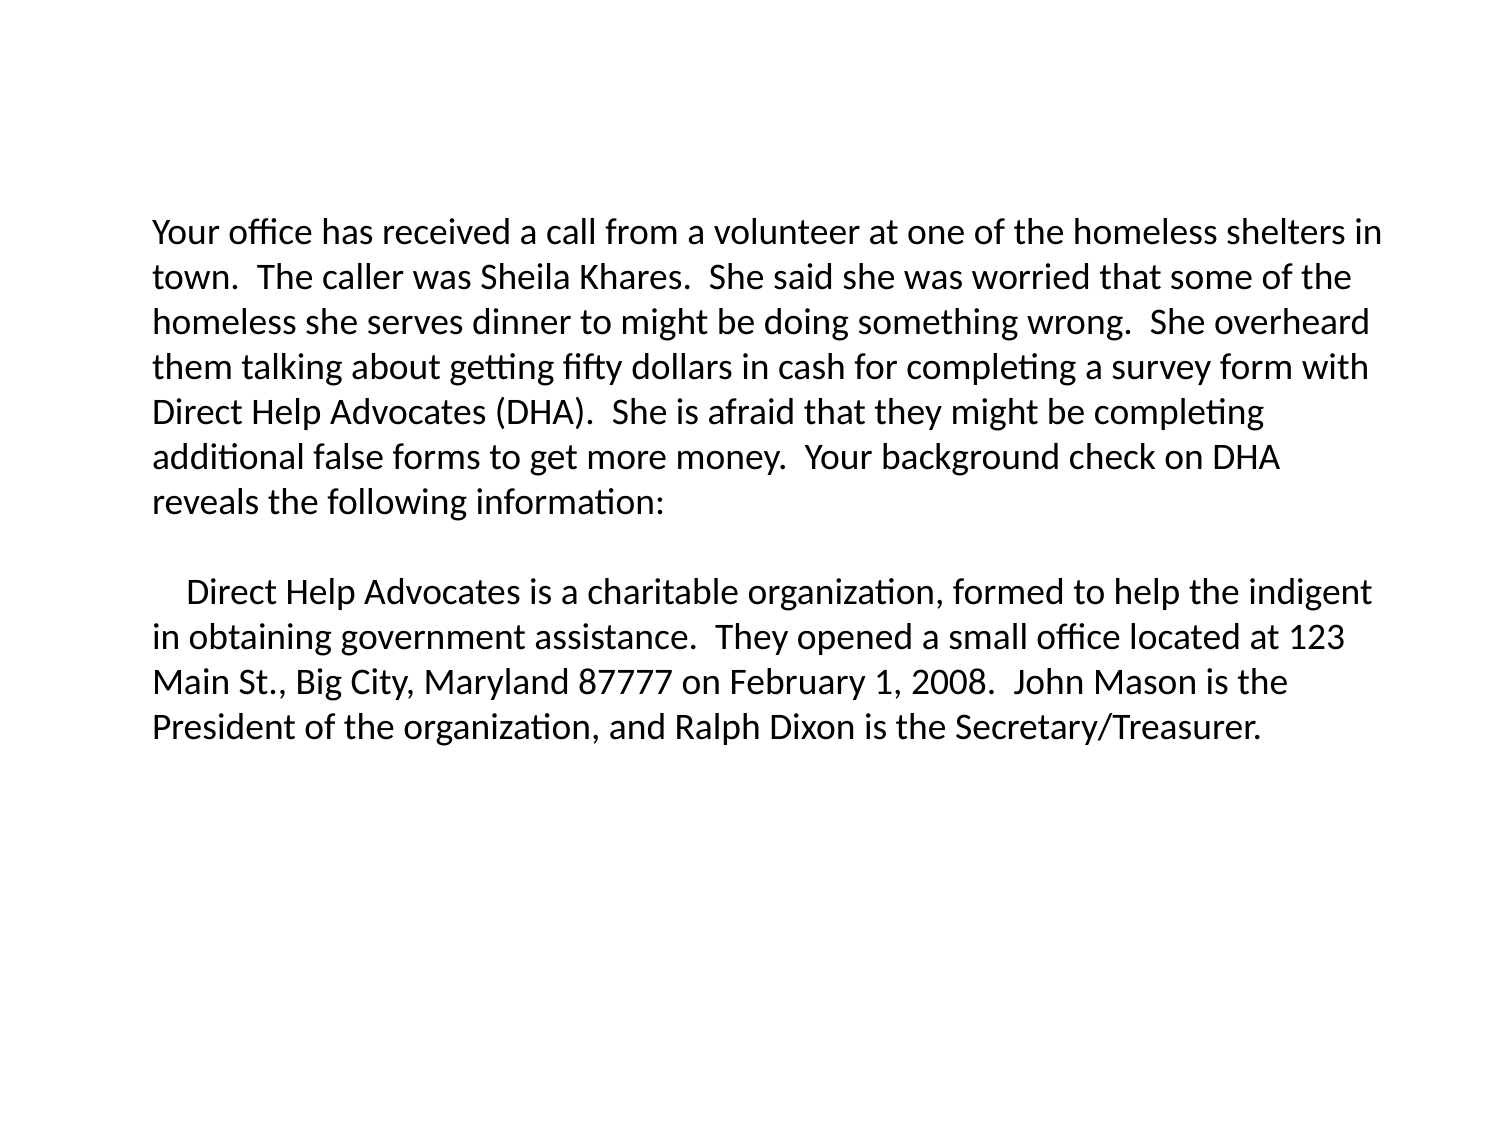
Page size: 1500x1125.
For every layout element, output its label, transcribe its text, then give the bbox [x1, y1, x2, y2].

text_box Your office has received a call from a volunteer at one of the homeless shelters in town. The caller was Sheila Khares. She said she was worried that some of the homeless she serves dinner to might be doing something wrong. She overheard them talking about getting fifty dollars in cash for completing a survey form with Direct Help Advocates (DHA). She is afraid that they might be completing additional false forms to get more money. Your background check on DHA reveals the following information: Direct Help Advocates is a charitable organization, formed to help the indigent in obtaining government assistance. They opened a small office located at 123 Main St., Big City, Maryland 87777 on February 1, 2008. John Mason is the President of the organization, and Ralph Dixon is the Secretary/Treasurer. [137, 199, 1400, 890]
